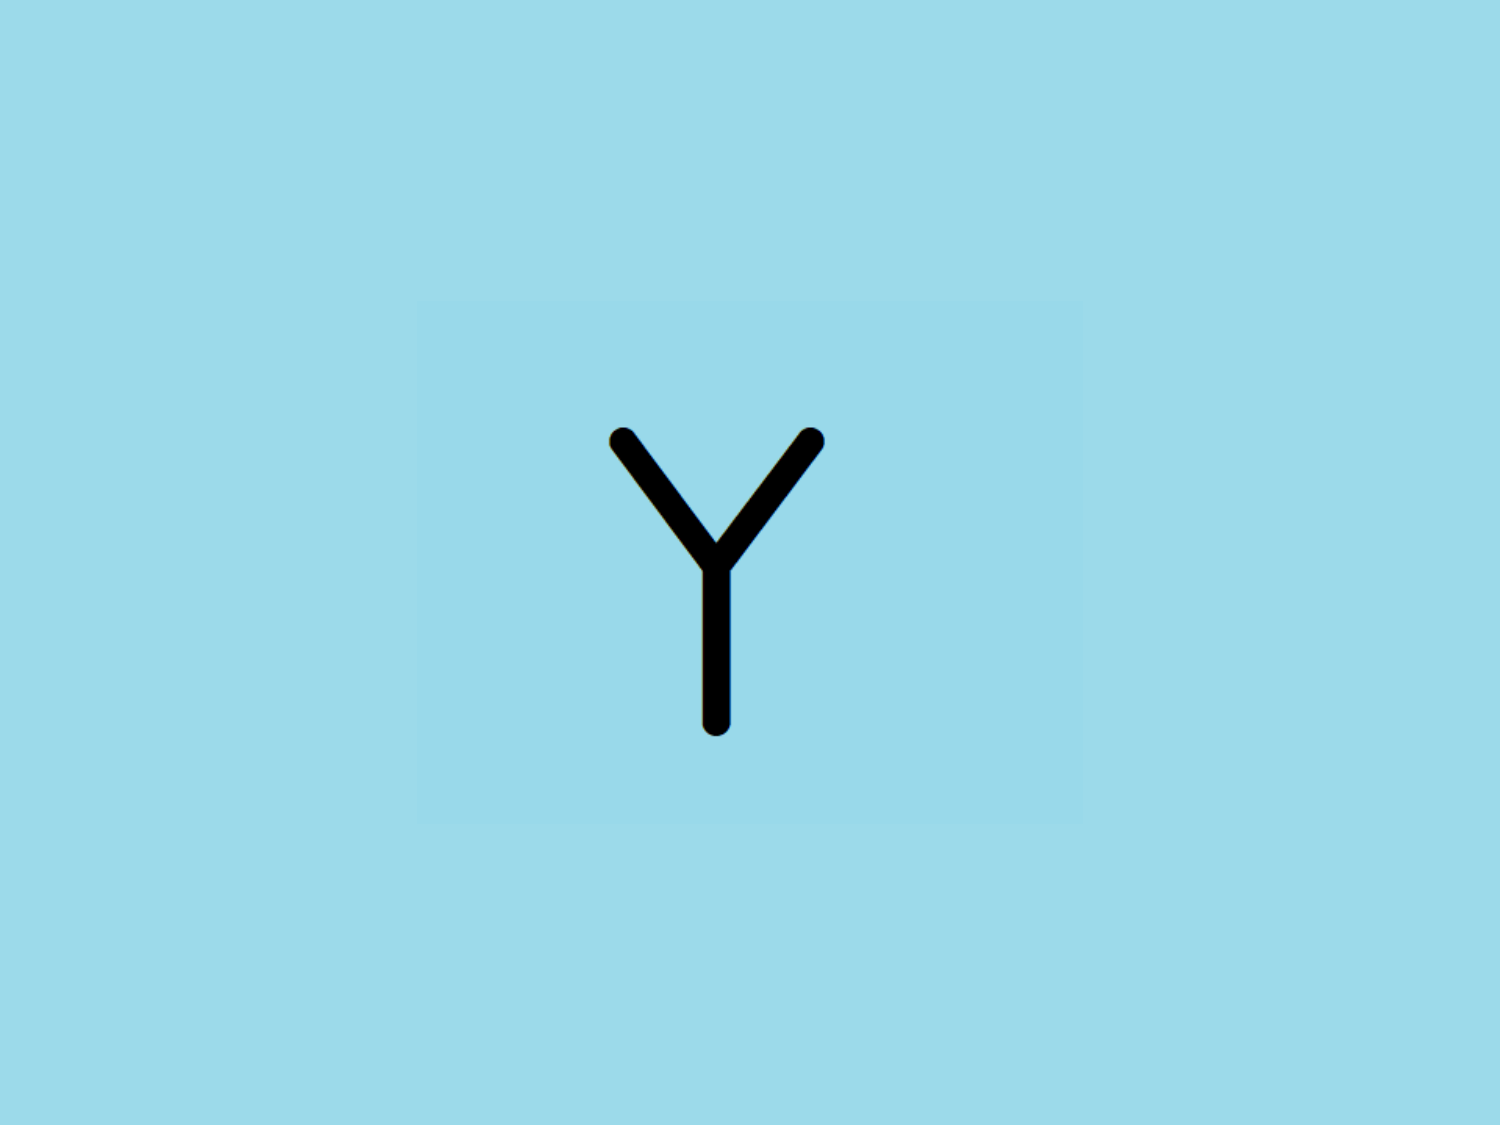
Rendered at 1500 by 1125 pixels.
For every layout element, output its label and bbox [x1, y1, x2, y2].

picture [416, 301, 1083, 824]
